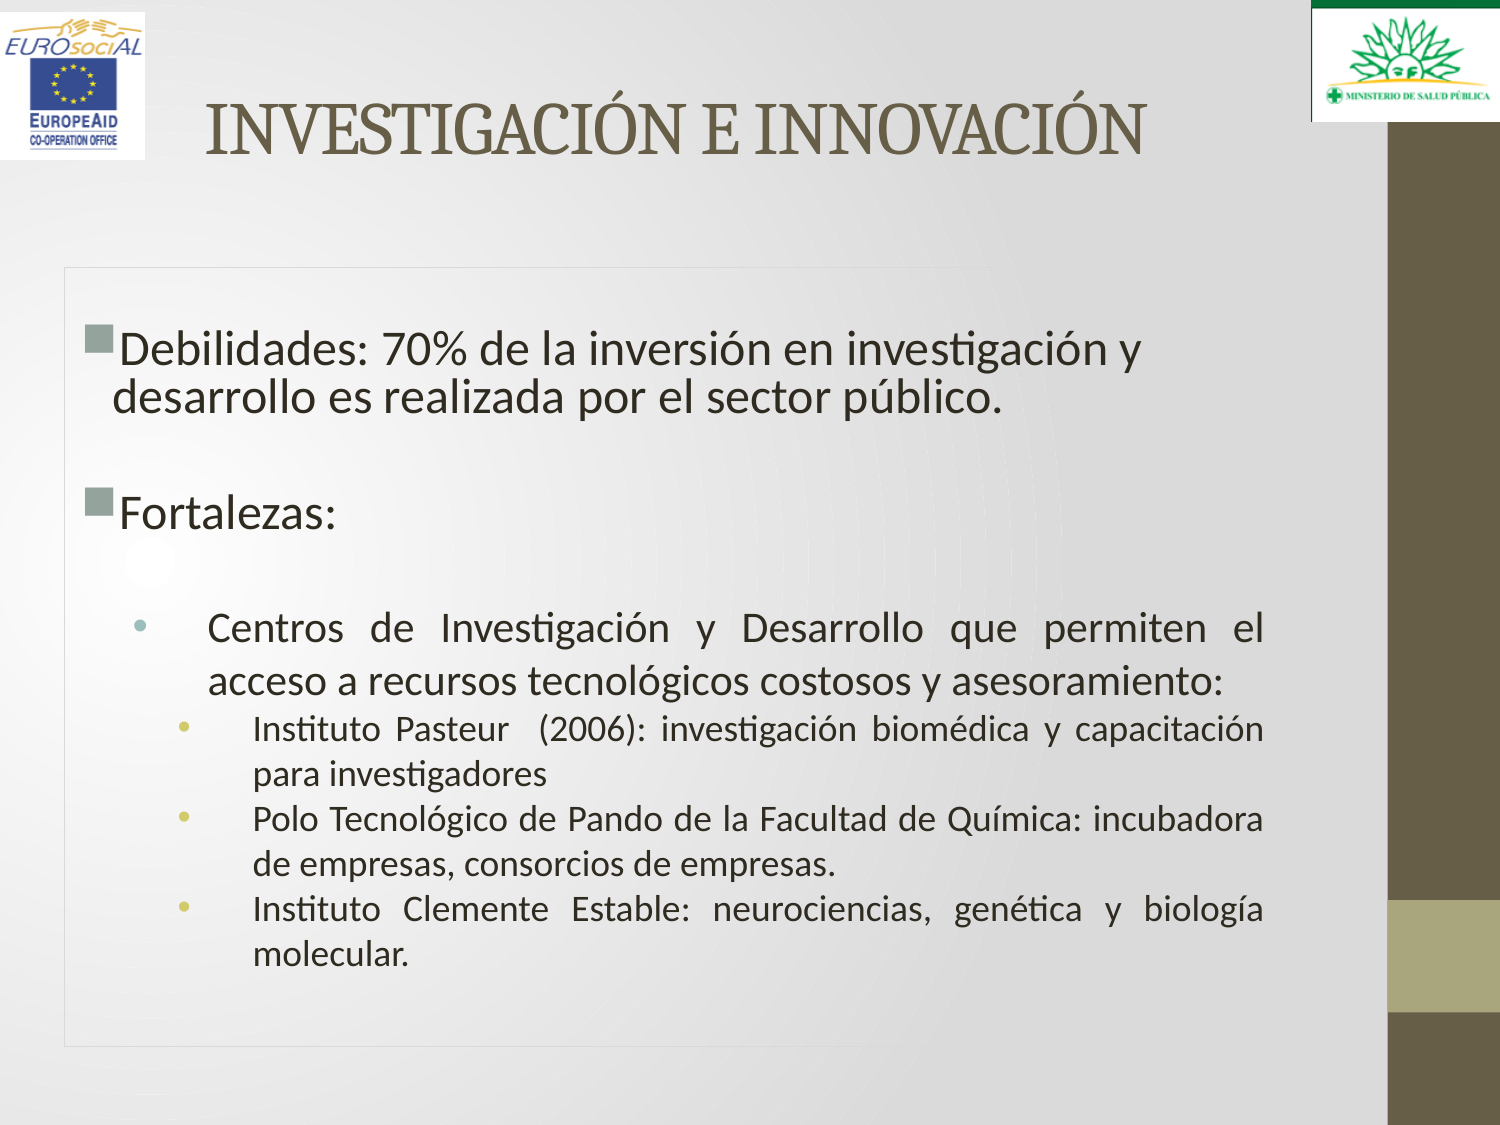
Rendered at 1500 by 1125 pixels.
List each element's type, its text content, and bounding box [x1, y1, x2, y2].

list Debilidades: 70% de la inversión en investigación y desarrollo es realizada por el sector público. Fortalezas: Centros de Investigación y Desarrollo que permiten el acceso a recursos tecnológicos costosos y asesoramiento: Instituto Pasteur (2006): investigación biomédica y capacitación para investigadores Polo Tecnológico de Pando de la Facultad de Química: incubadora de empresas, consorcios de empresas. Instituto Clemente Estable: neurociencias, genética y biología molecular. [64, 267, 1281, 1047]
title INVESTIGACIÓN E INNOVACIÓN [75, 31, 1263, 219]
picture [0, 11, 146, 161]
picture [1310, 0, 1500, 122]
